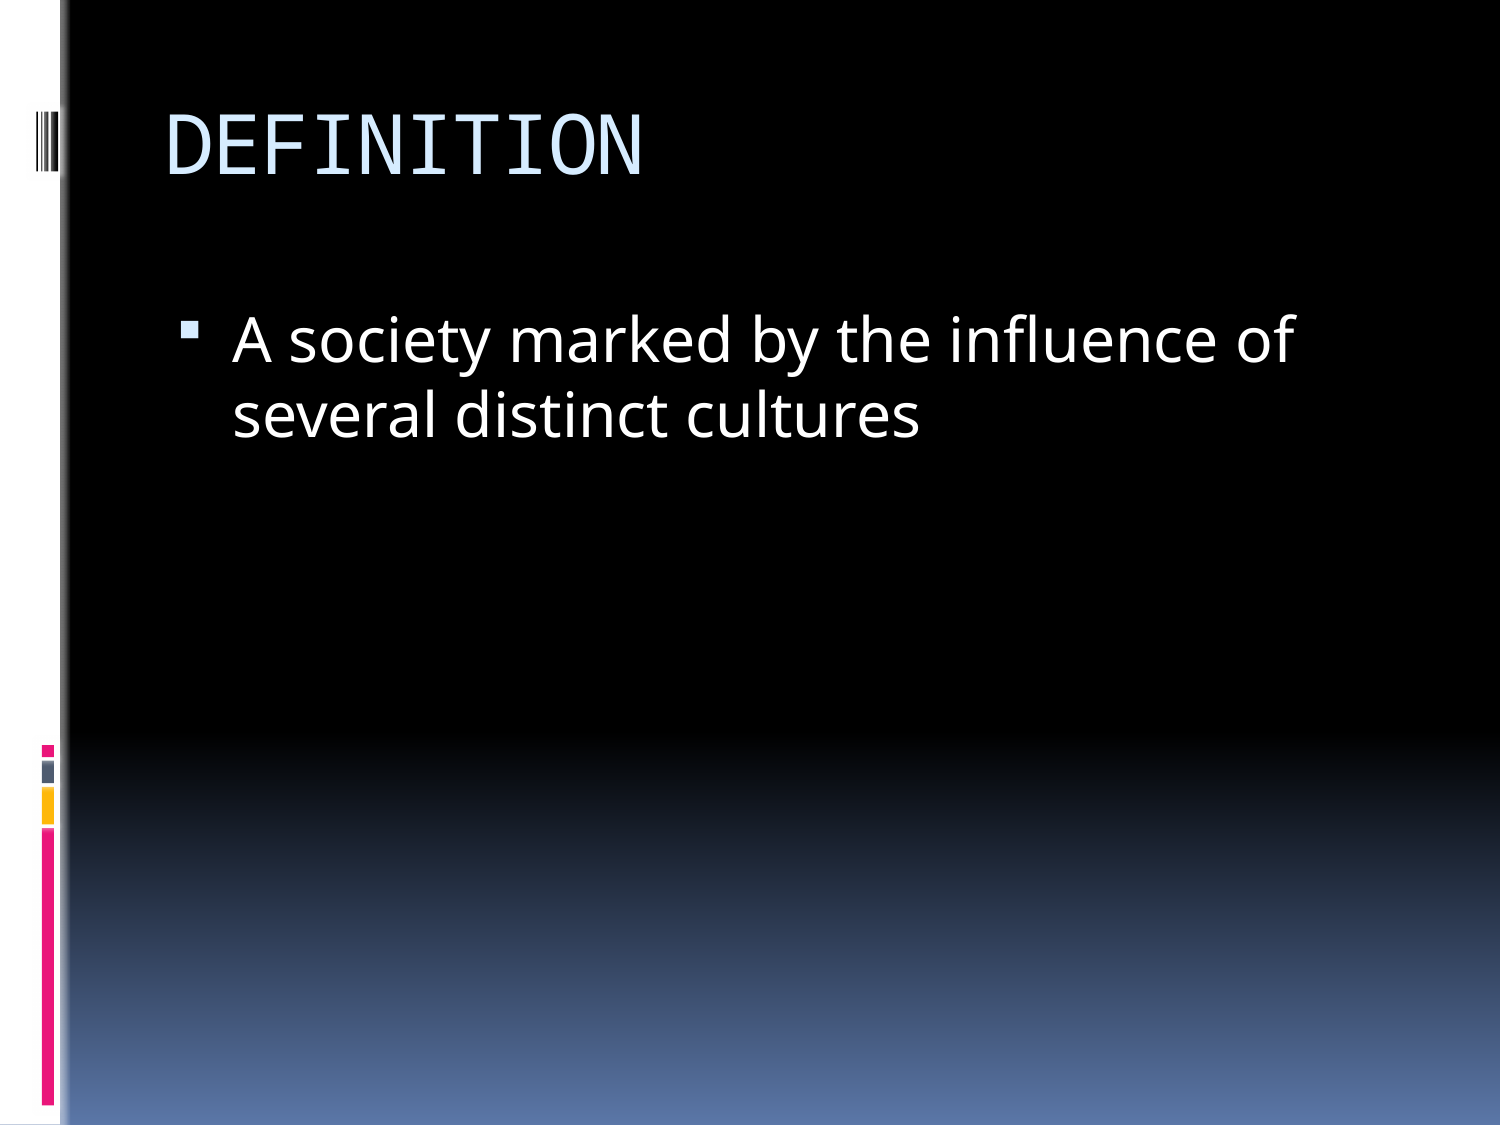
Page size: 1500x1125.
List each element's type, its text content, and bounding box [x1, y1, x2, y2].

list A society marked by the influence of several distinct cultures [150, 292, 1425, 1043]
title DEFINITION [150, 83, 1425, 234]
